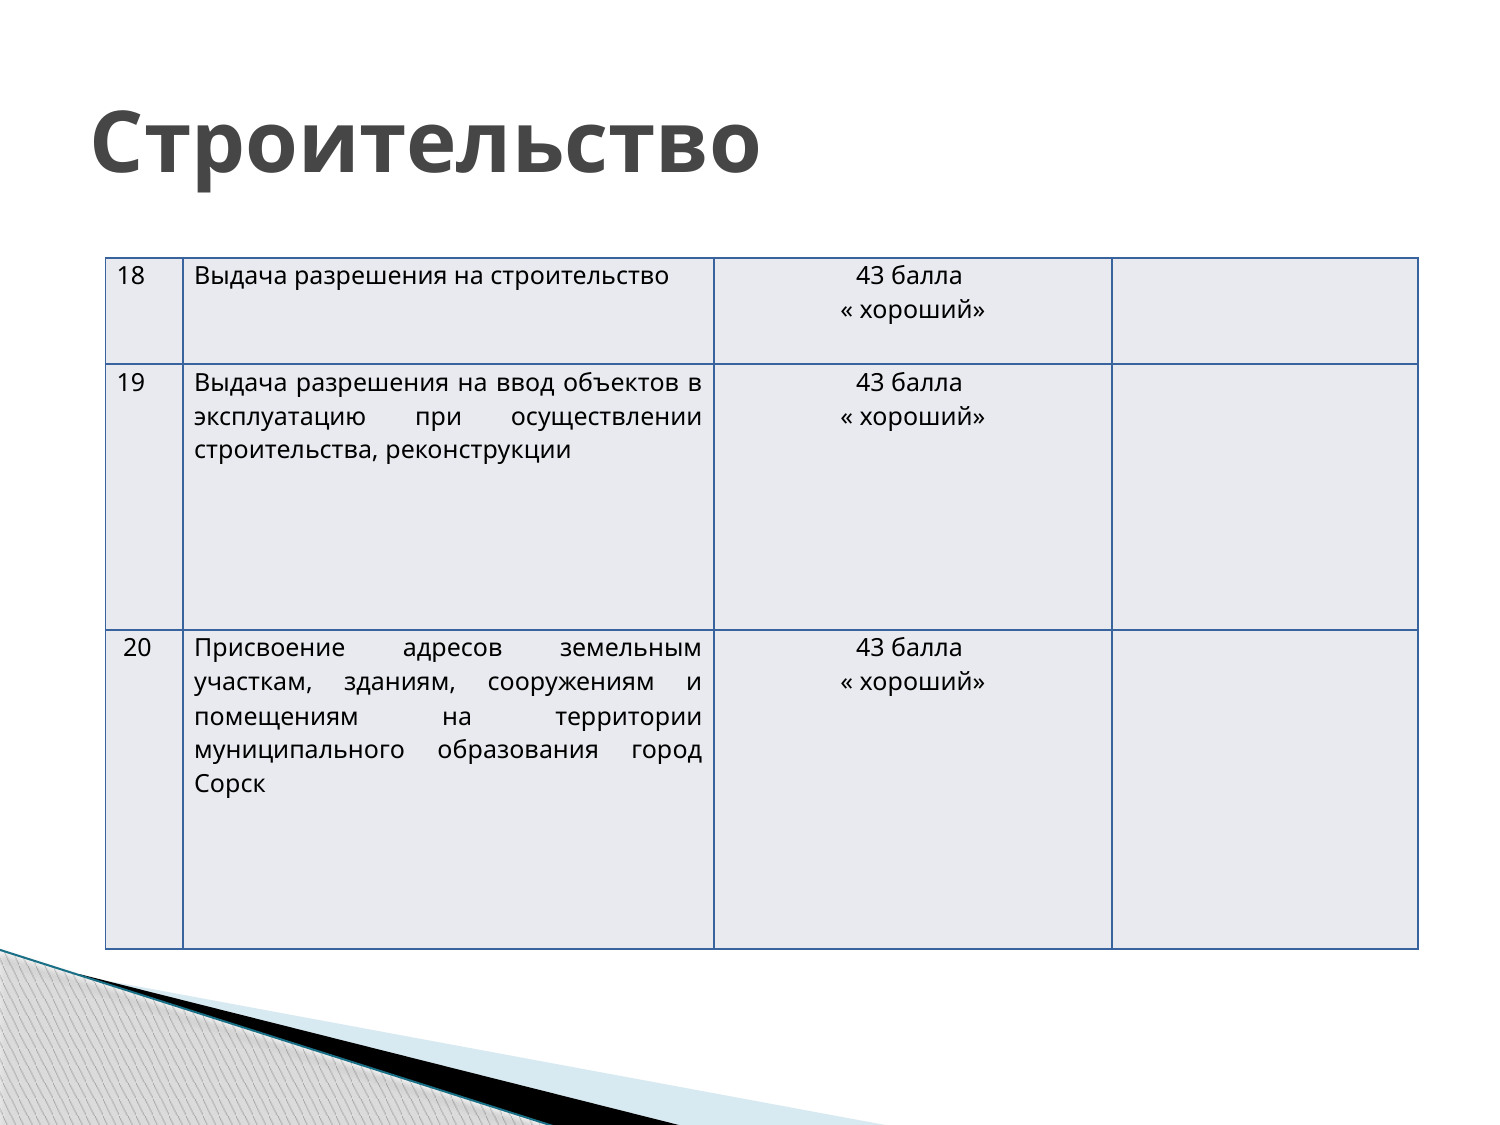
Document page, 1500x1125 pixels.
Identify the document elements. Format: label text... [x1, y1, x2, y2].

table_header 43 балла « хороший» [715, 259, 1111, 363]
table_cell 43 балла « хороший» [715, 365, 1111, 629]
table_header 18 [106, 259, 182, 363]
table_cell Присвоение адресов земельным участкам, зданиям, сооружениям и помещениям на территории муниципального образования город Сорск [184, 631, 713, 948]
table_header Выдача разрешения на строительство [184, 259, 713, 363]
table_cell 19 [106, 365, 182, 629]
table_header [1113, 259, 1417, 363]
table_cell [1113, 365, 1417, 629]
table_cell 43 балла « хороший» [715, 631, 1111, 948]
table_cell 20 [106, 631, 182, 948]
title Строительство [75, 45, 1425, 233]
table_cell Выдача разрешения на ввод объектов в эксплуатацию при осуществлении строительства, реконструкции [184, 365, 713, 629]
table_cell [1113, 631, 1417, 948]
